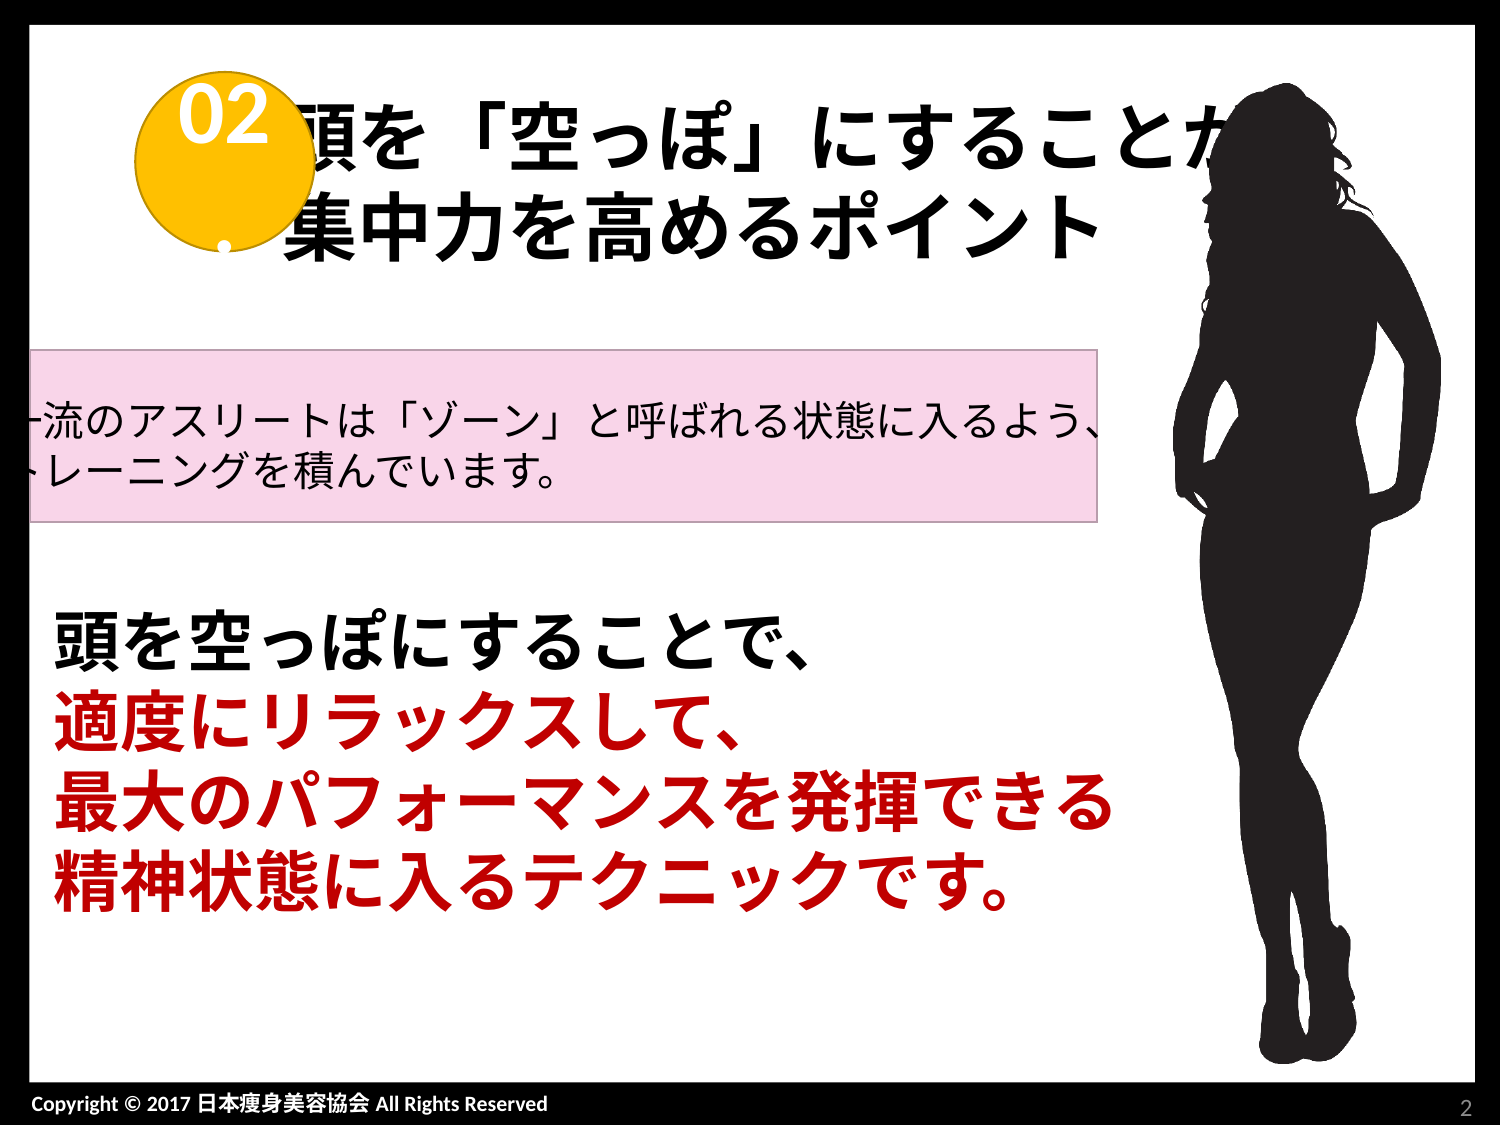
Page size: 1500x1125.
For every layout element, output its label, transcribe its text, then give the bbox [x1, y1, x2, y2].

text_box 一流のアスリートは「ゾーン」と呼ばれる状態に入るよう、 トレーニングを積んでいます。 [0, 387, 1141, 503]
text_box 頭を空っぽにすることで、 適度にリラックスして、 最大のパフォーマンスを発揮できる 精神状態に入るテクニックです。 [39, 592, 1135, 927]
text_box [29, 503, 1098, 523]
text_box 02. [134, 70, 316, 253]
text_box 頭を「空っぽ」にすることが 集中力を高めるポイント [267, 83, 1173, 279]
text_box [29, 349, 1098, 387]
picture [1173, 83, 1441, 1064]
